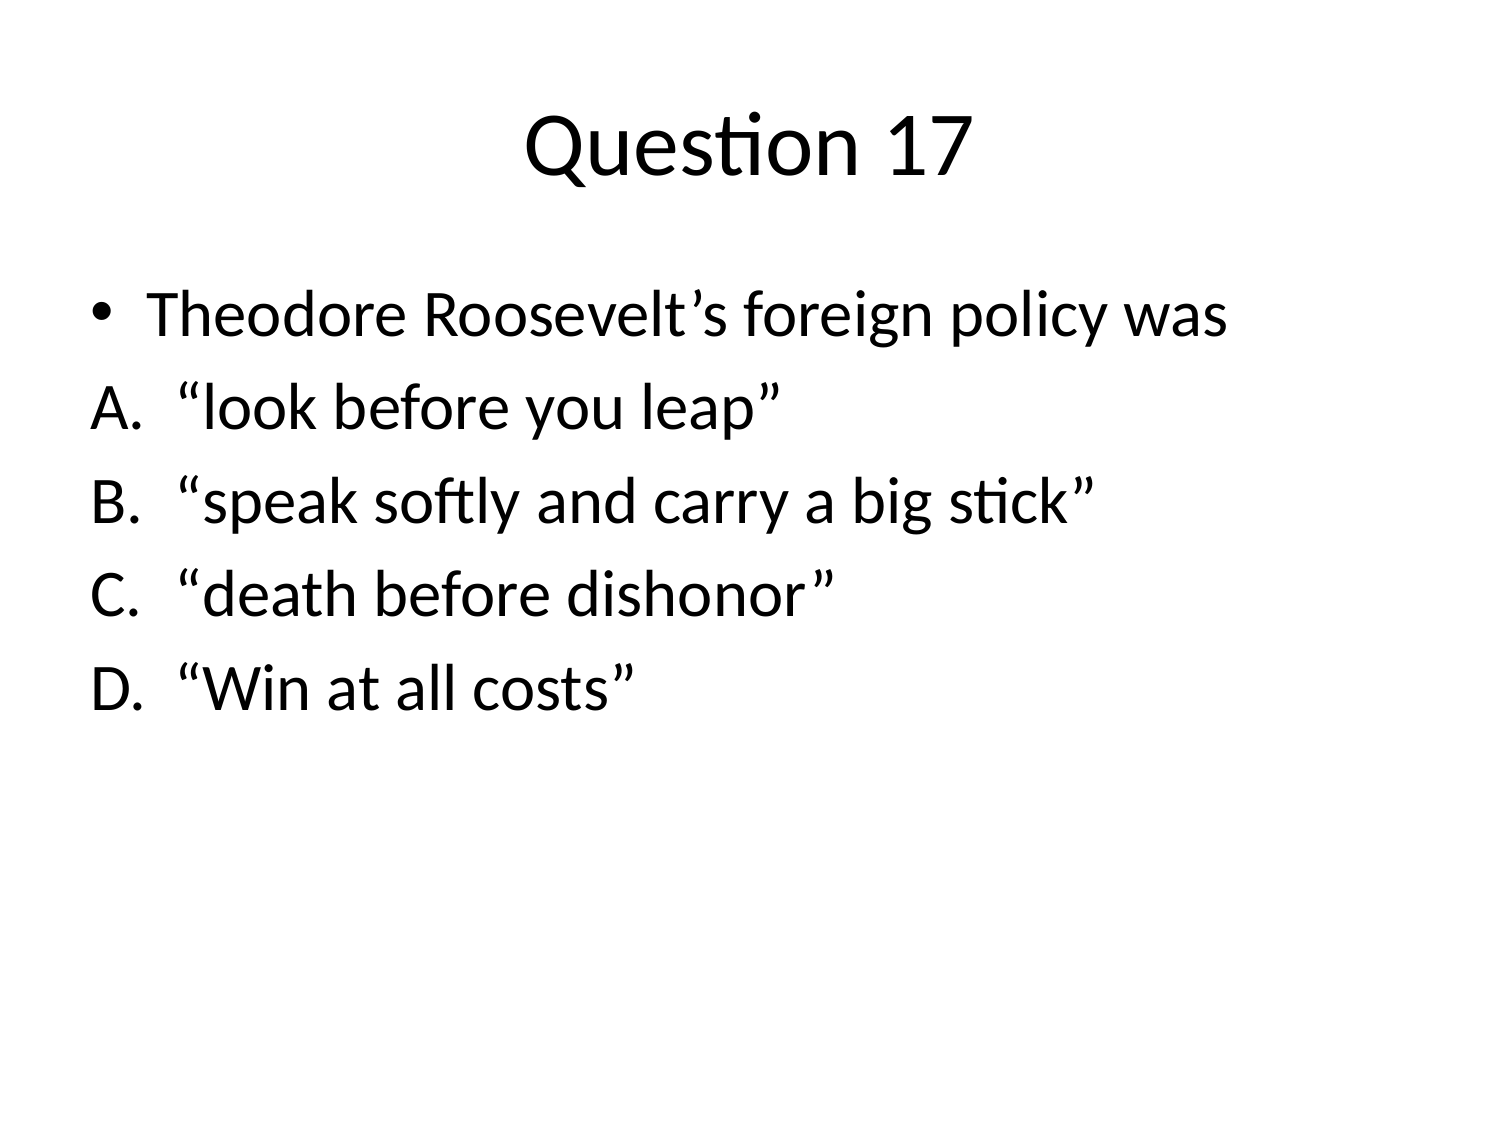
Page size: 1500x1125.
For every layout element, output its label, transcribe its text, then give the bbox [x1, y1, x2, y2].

title Question 17 [75, 45, 1425, 233]
list Theodore Roosevelt’s foreign policy was “look before you leap” “speak softly and carry a big stick” “death before dishonor” “Win at all costs” [75, 262, 1425, 1005]
